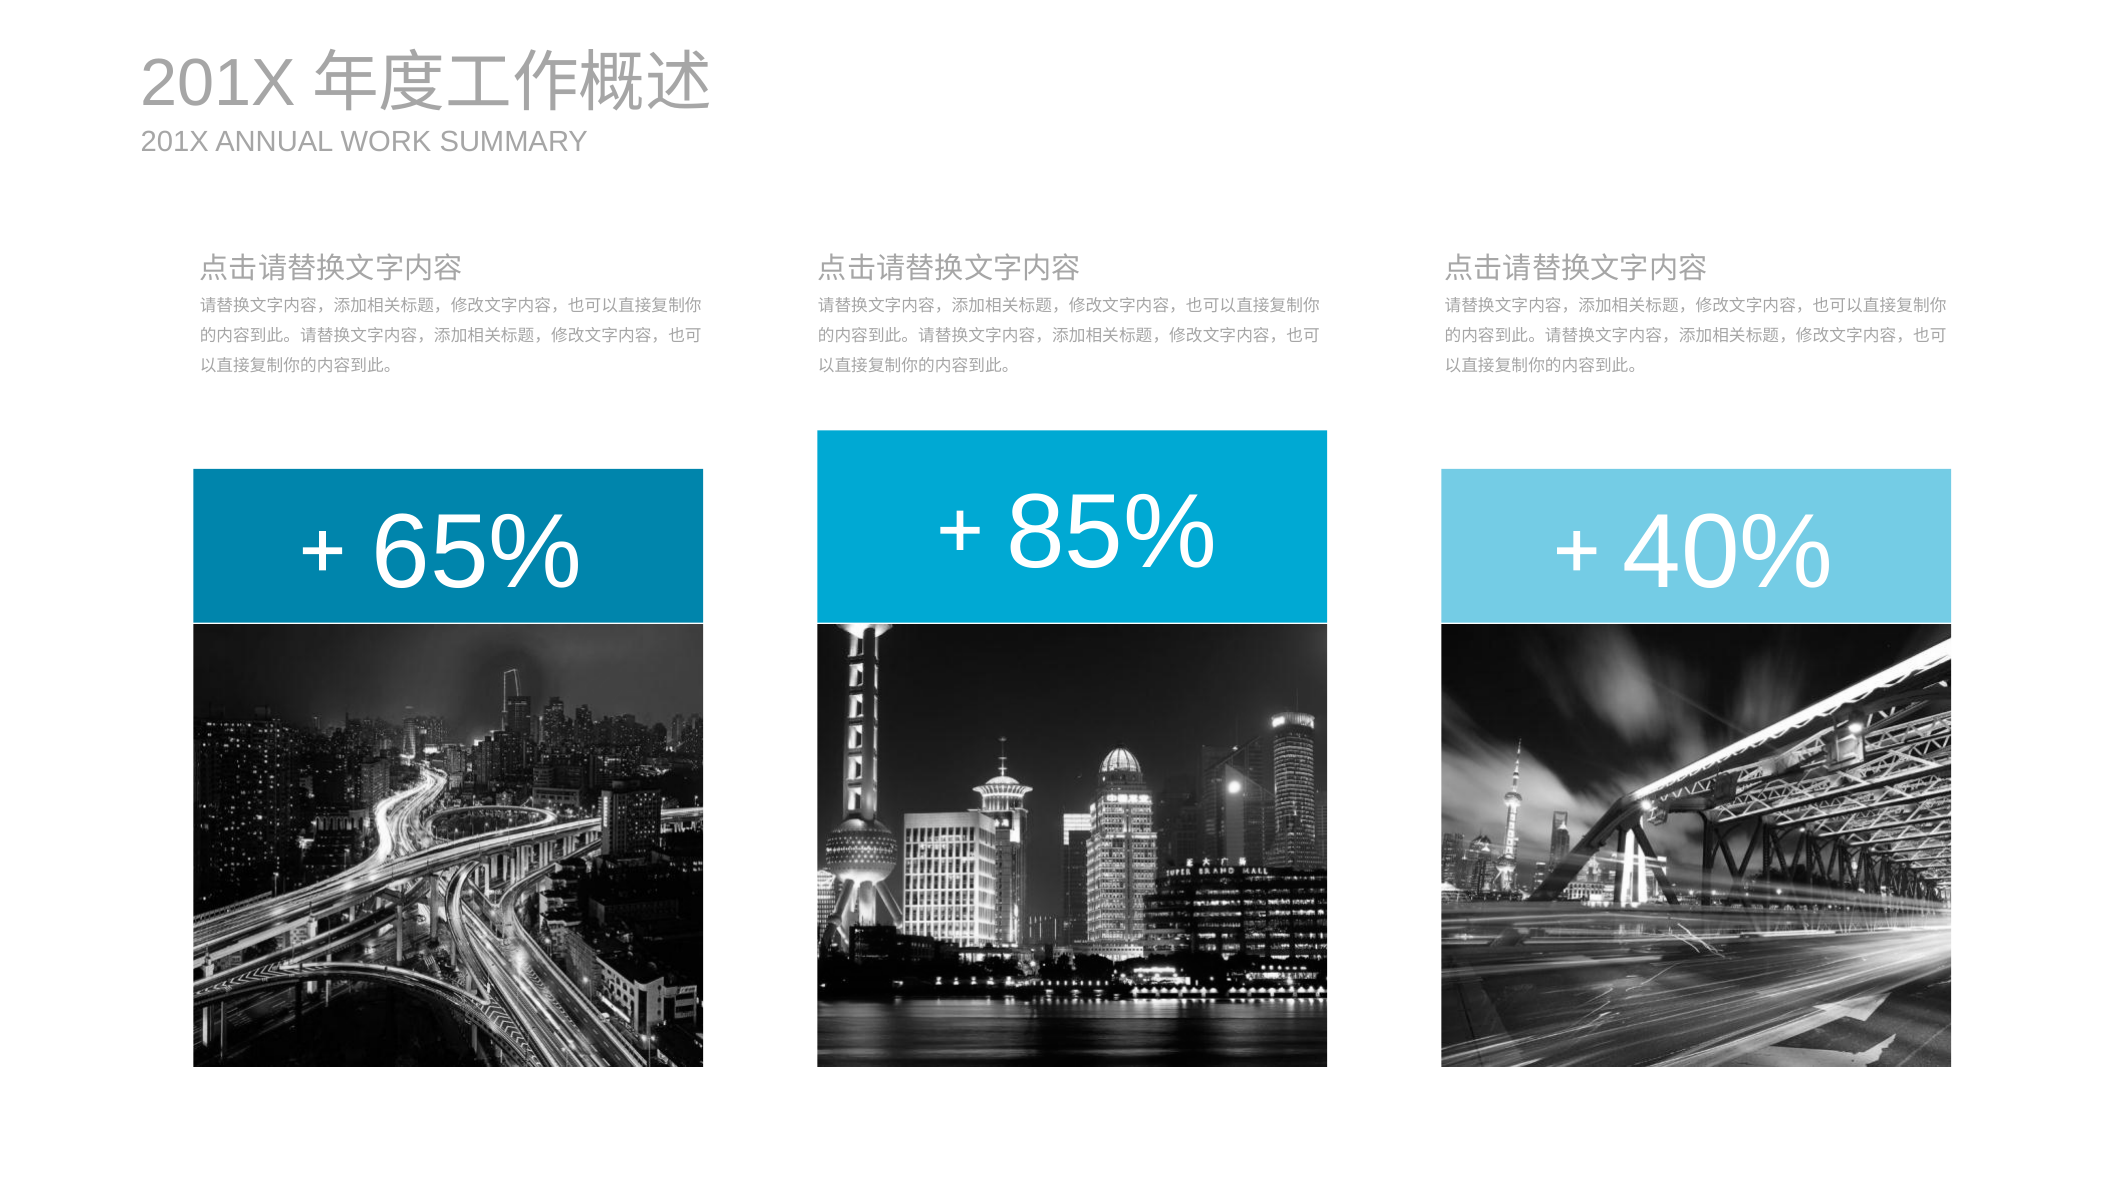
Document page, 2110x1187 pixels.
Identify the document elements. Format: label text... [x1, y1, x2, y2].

text_box 201X年度工作概述 [140, 38, 789, 119]
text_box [193, 468, 704, 1067]
text_box 点击请替换文字内容 请替换文字内容，添加相关标题，修改文字内容，也可以直接复制你的内容到此。请替换文字内容，添加相关标题，修改文字内容，也可以直接复制你的内容到此。 [199, 232, 703, 375]
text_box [1441, 468, 1952, 1067]
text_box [817, 430, 1328, 1067]
text_box 201X ANNUAL WORK SUMMARY [140, 122, 602, 158]
text_box 点击请替换文字内容 请替换文字内容，添加相关标题，修改文字内容，也可以直接复制你的内容到此。请替换文字内容，添加相关标题，修改文字内容，也可以直接复制你的内容到此。 [817, 232, 1322, 375]
text_box 点击请替换文字内容 请替换文字内容，添加相关标题，修改文字内容，也可以直接复制你的内容到此。请替换文字内容，添加相关标题，修改文字内容，也可以直接复制你的内容到此。 [1444, 232, 1948, 375]
